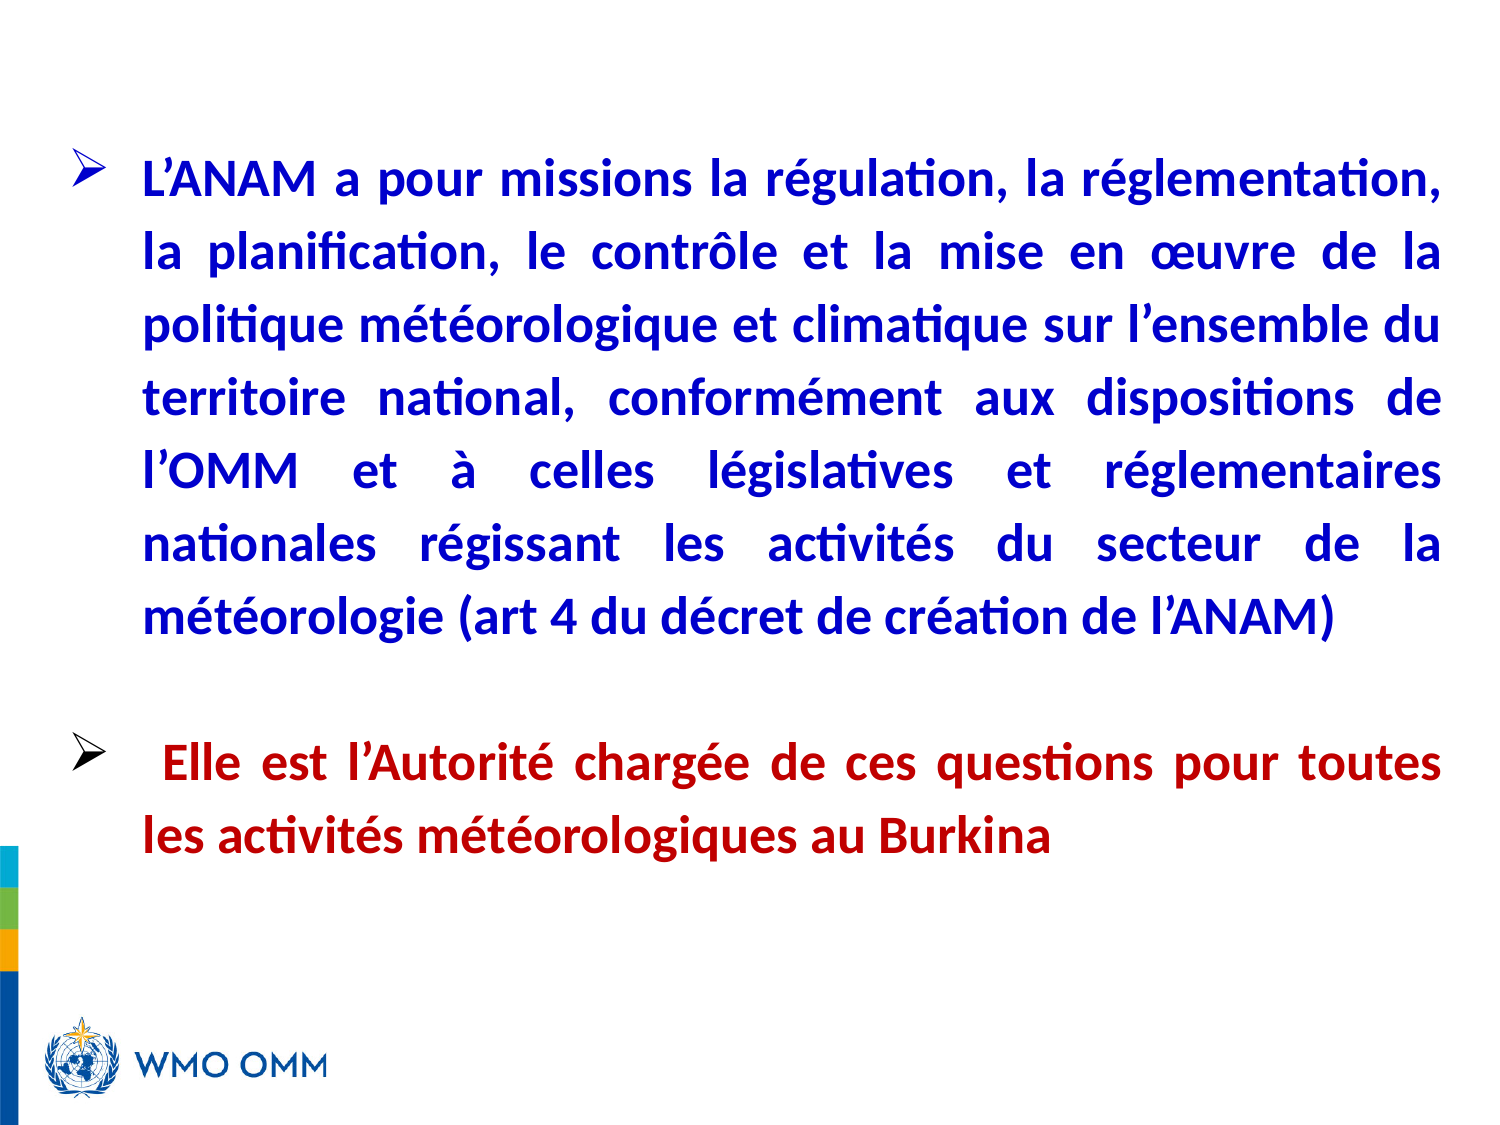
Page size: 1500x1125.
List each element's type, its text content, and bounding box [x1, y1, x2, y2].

text_box L’ANAM a pour missions la régulation, la réglementation, la planification, le contrôle et la mise en œuvre de la politique météorologique et climatique sur l’ensemble du territoire national, conformément aux dispositions de l’OMM et à celles législatives et réglementaires nationales régissant les activités du secteur de la météorologie (art 4 du décret de création de l’ANAM) Elle est l’Autorité chargée de ces questions pour toutes les activités météorologiques au Burkina [53, 127, 1459, 872]
picture [0, 845, 327, 1125]
